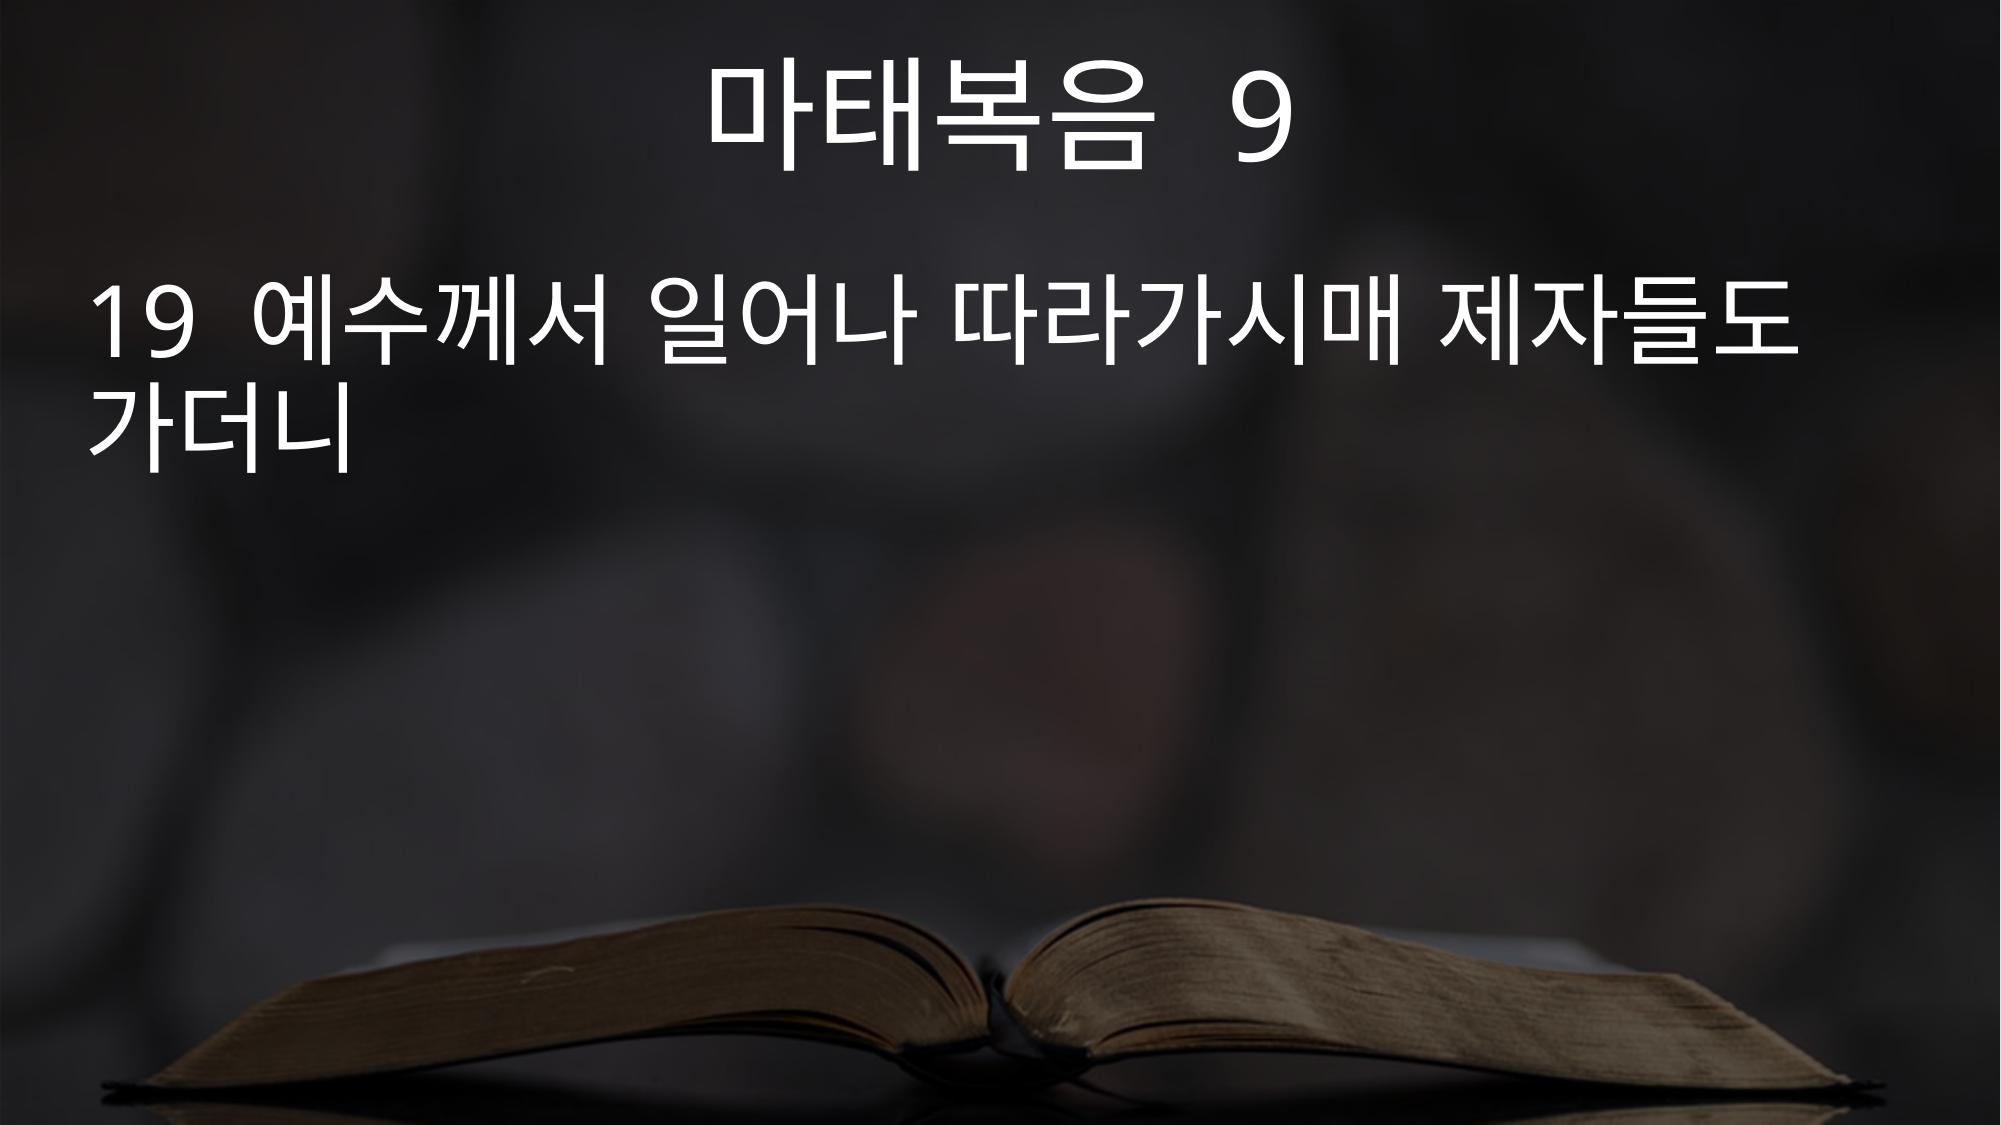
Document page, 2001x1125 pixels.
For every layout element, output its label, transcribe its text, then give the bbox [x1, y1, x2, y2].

footer 마태복음 9 [0, 32, 2000, 192]
list 19 예수께서 일어나 따라가시매 제자들도 가더니 [69, 263, 1953, 423]
picture [0, 0, 2001, 1125]
